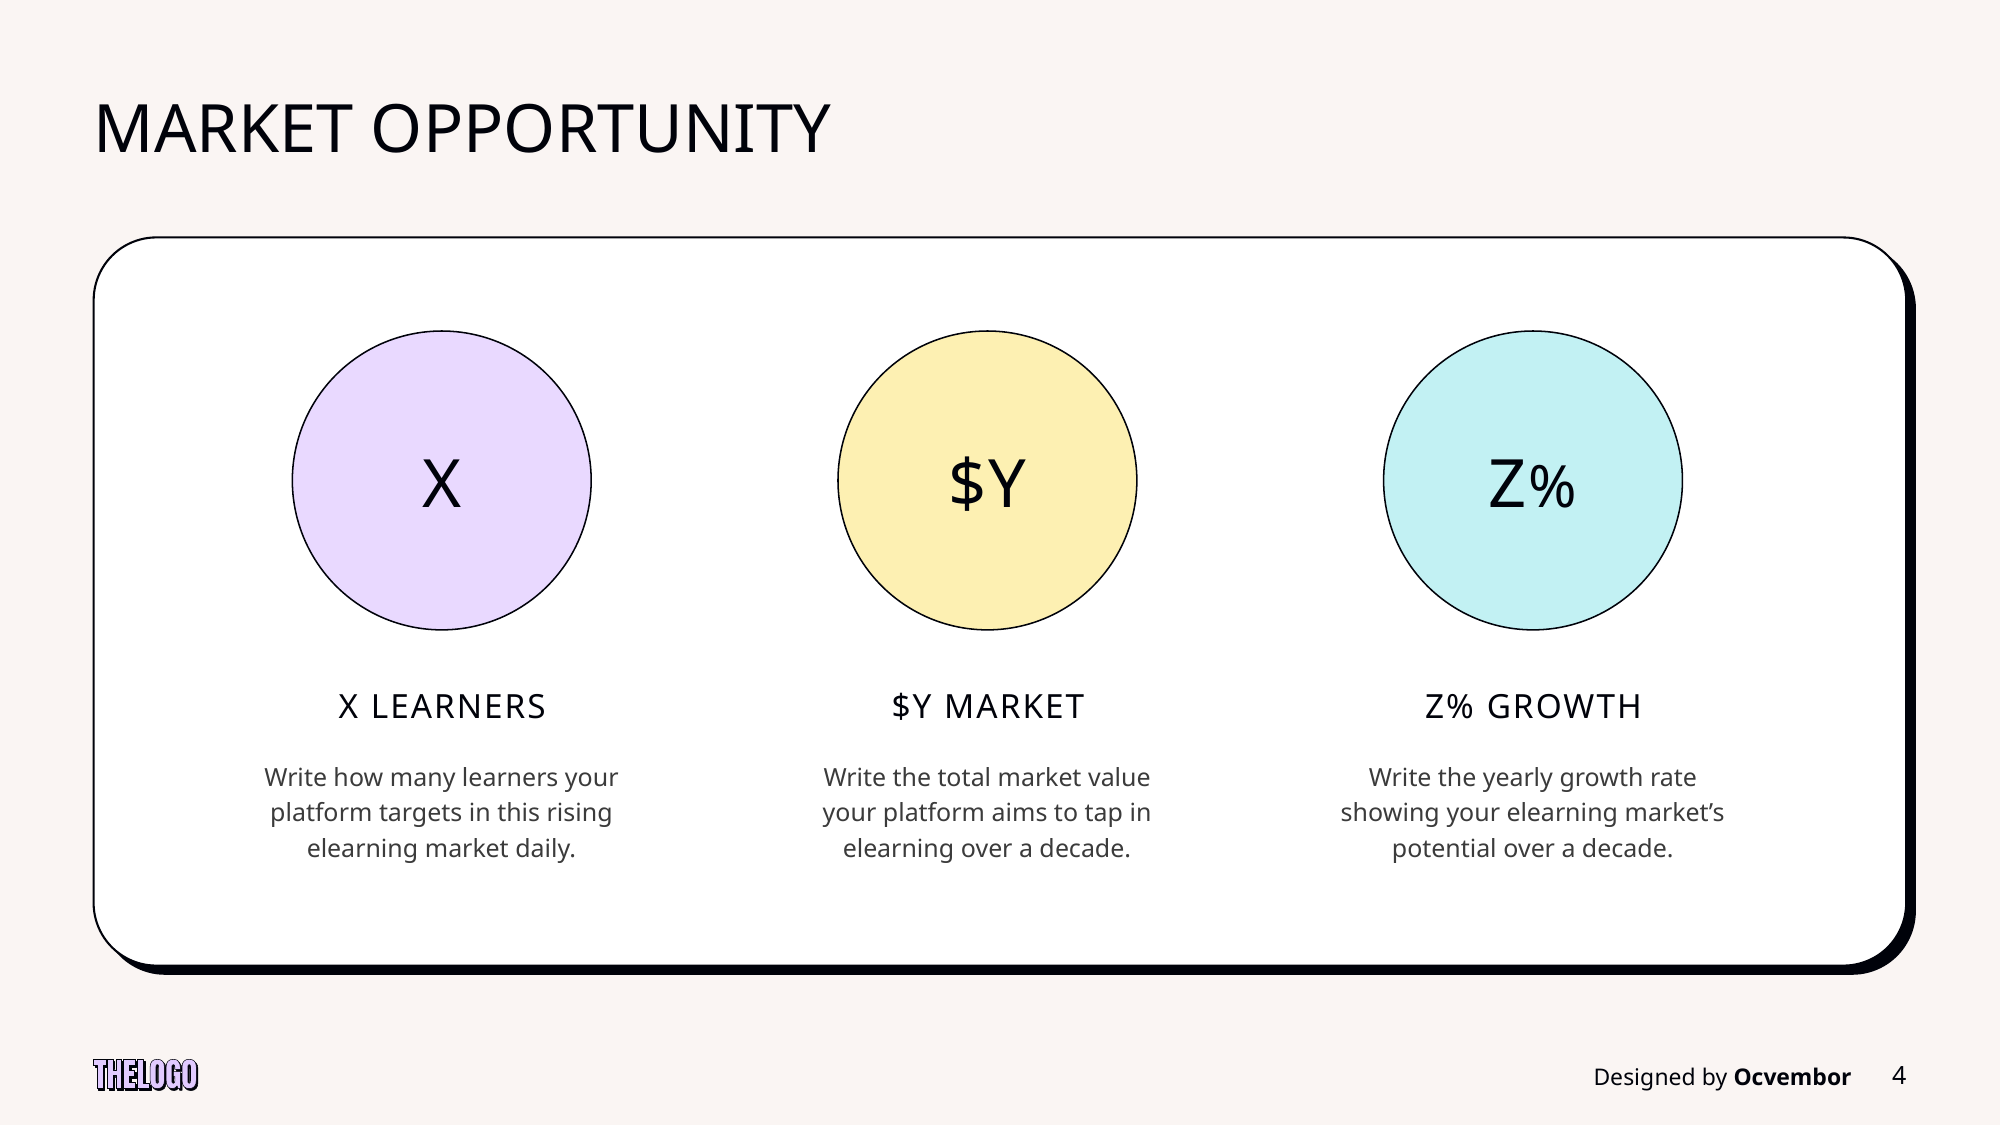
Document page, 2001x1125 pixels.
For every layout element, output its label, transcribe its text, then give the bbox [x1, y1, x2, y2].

text_box X [291, 330, 592, 631]
text_box $Y [837, 330, 1138, 631]
text_box [120, 259, 1915, 974]
title MARKET OPPORTUNITY [93, 85, 1907, 167]
text_box [93, 237, 1907, 966]
text_box Z% GROWTH [1316, 684, 1750, 725]
text_box $Y MARKET [796, 684, 1179, 725]
text_box Write how many learners your platform targets in this rising elearning market daily. [250, 755, 633, 863]
text_box Write the total market value your platform aims to tap in elearning over a decade. [796, 755, 1179, 863]
text_box X LEARNERS [250, 684, 633, 725]
text_box Write the yearly growth rate showing your elearning market’s potential over a decade. [1316, 755, 1750, 863]
text_box Z% [1382, 330, 1684, 631]
